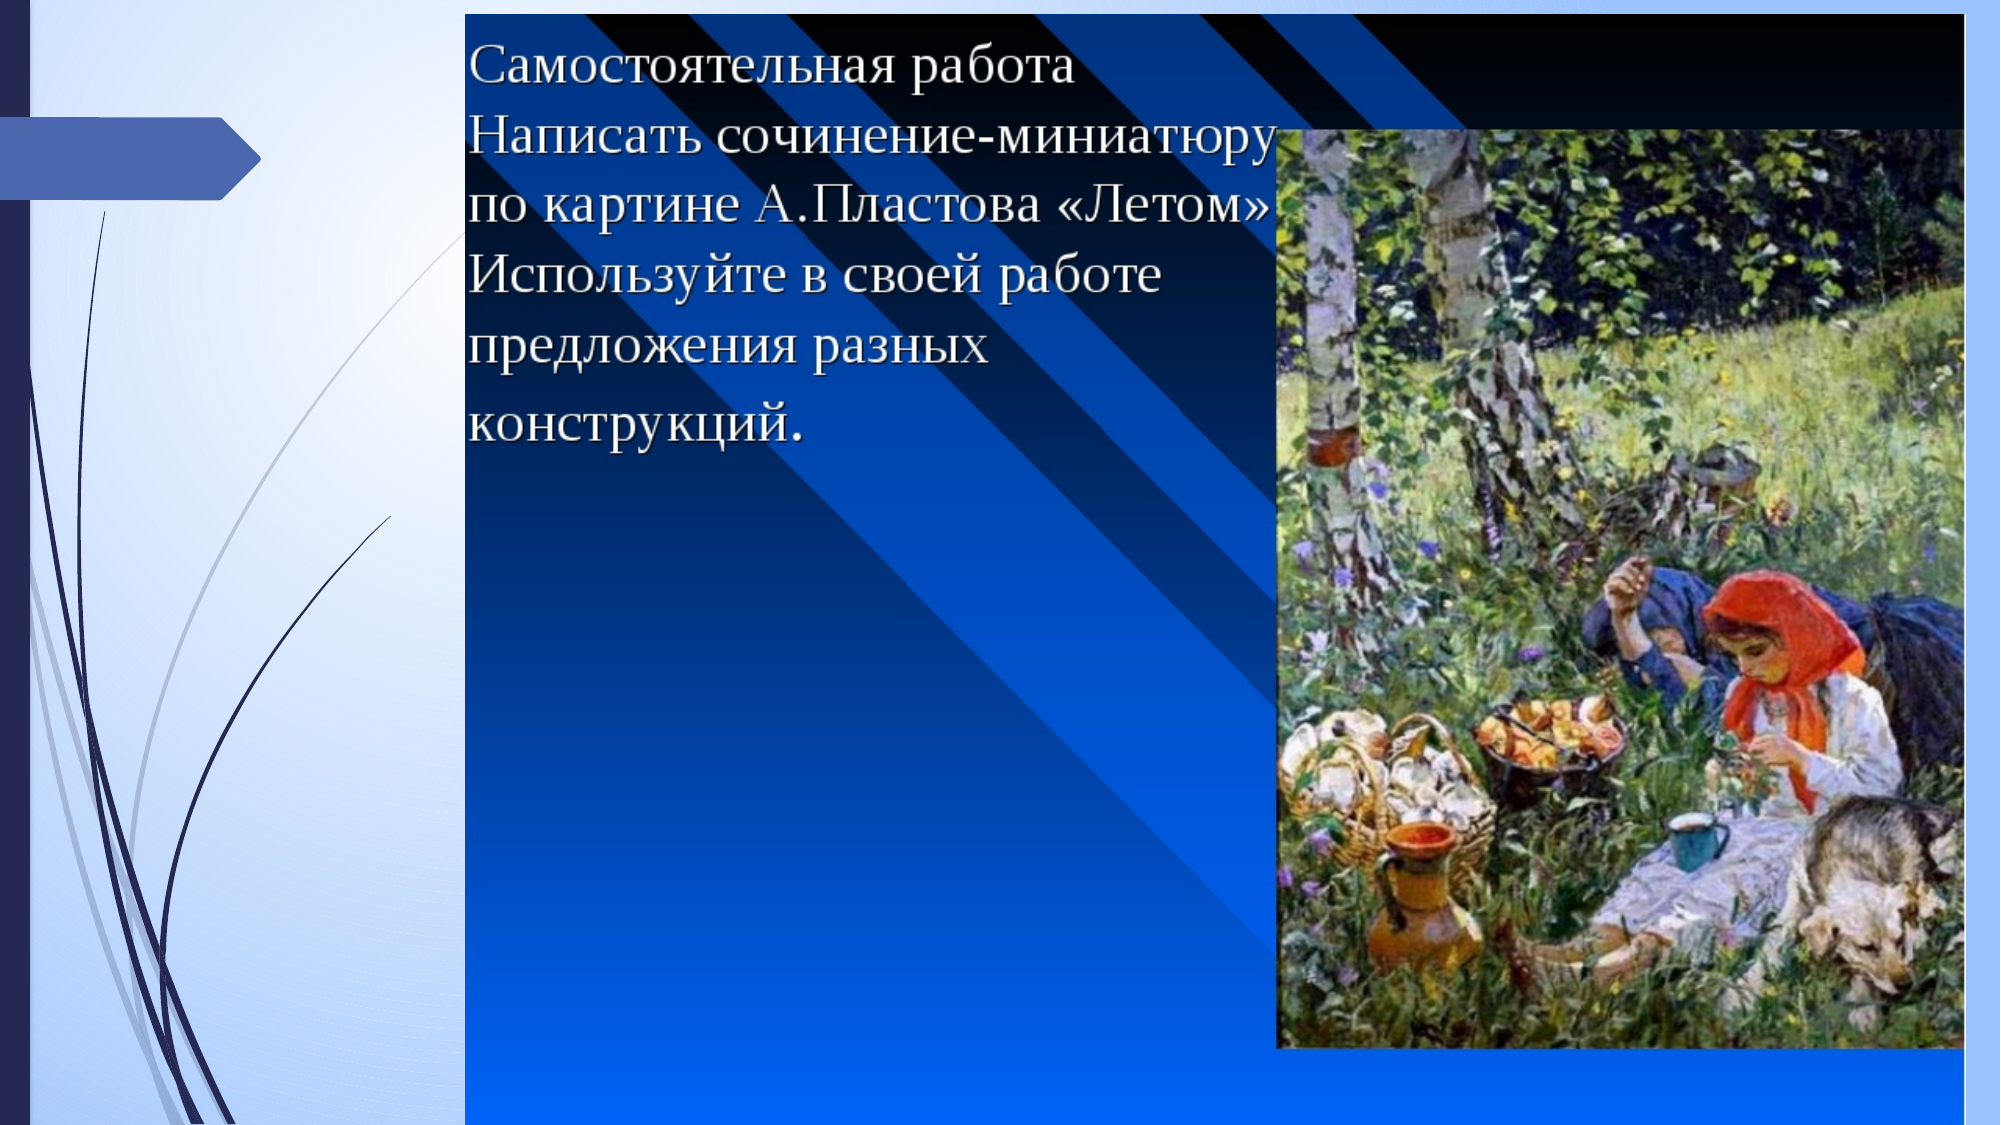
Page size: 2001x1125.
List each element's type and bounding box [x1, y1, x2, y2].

picture [465, 14, 1966, 1125]
